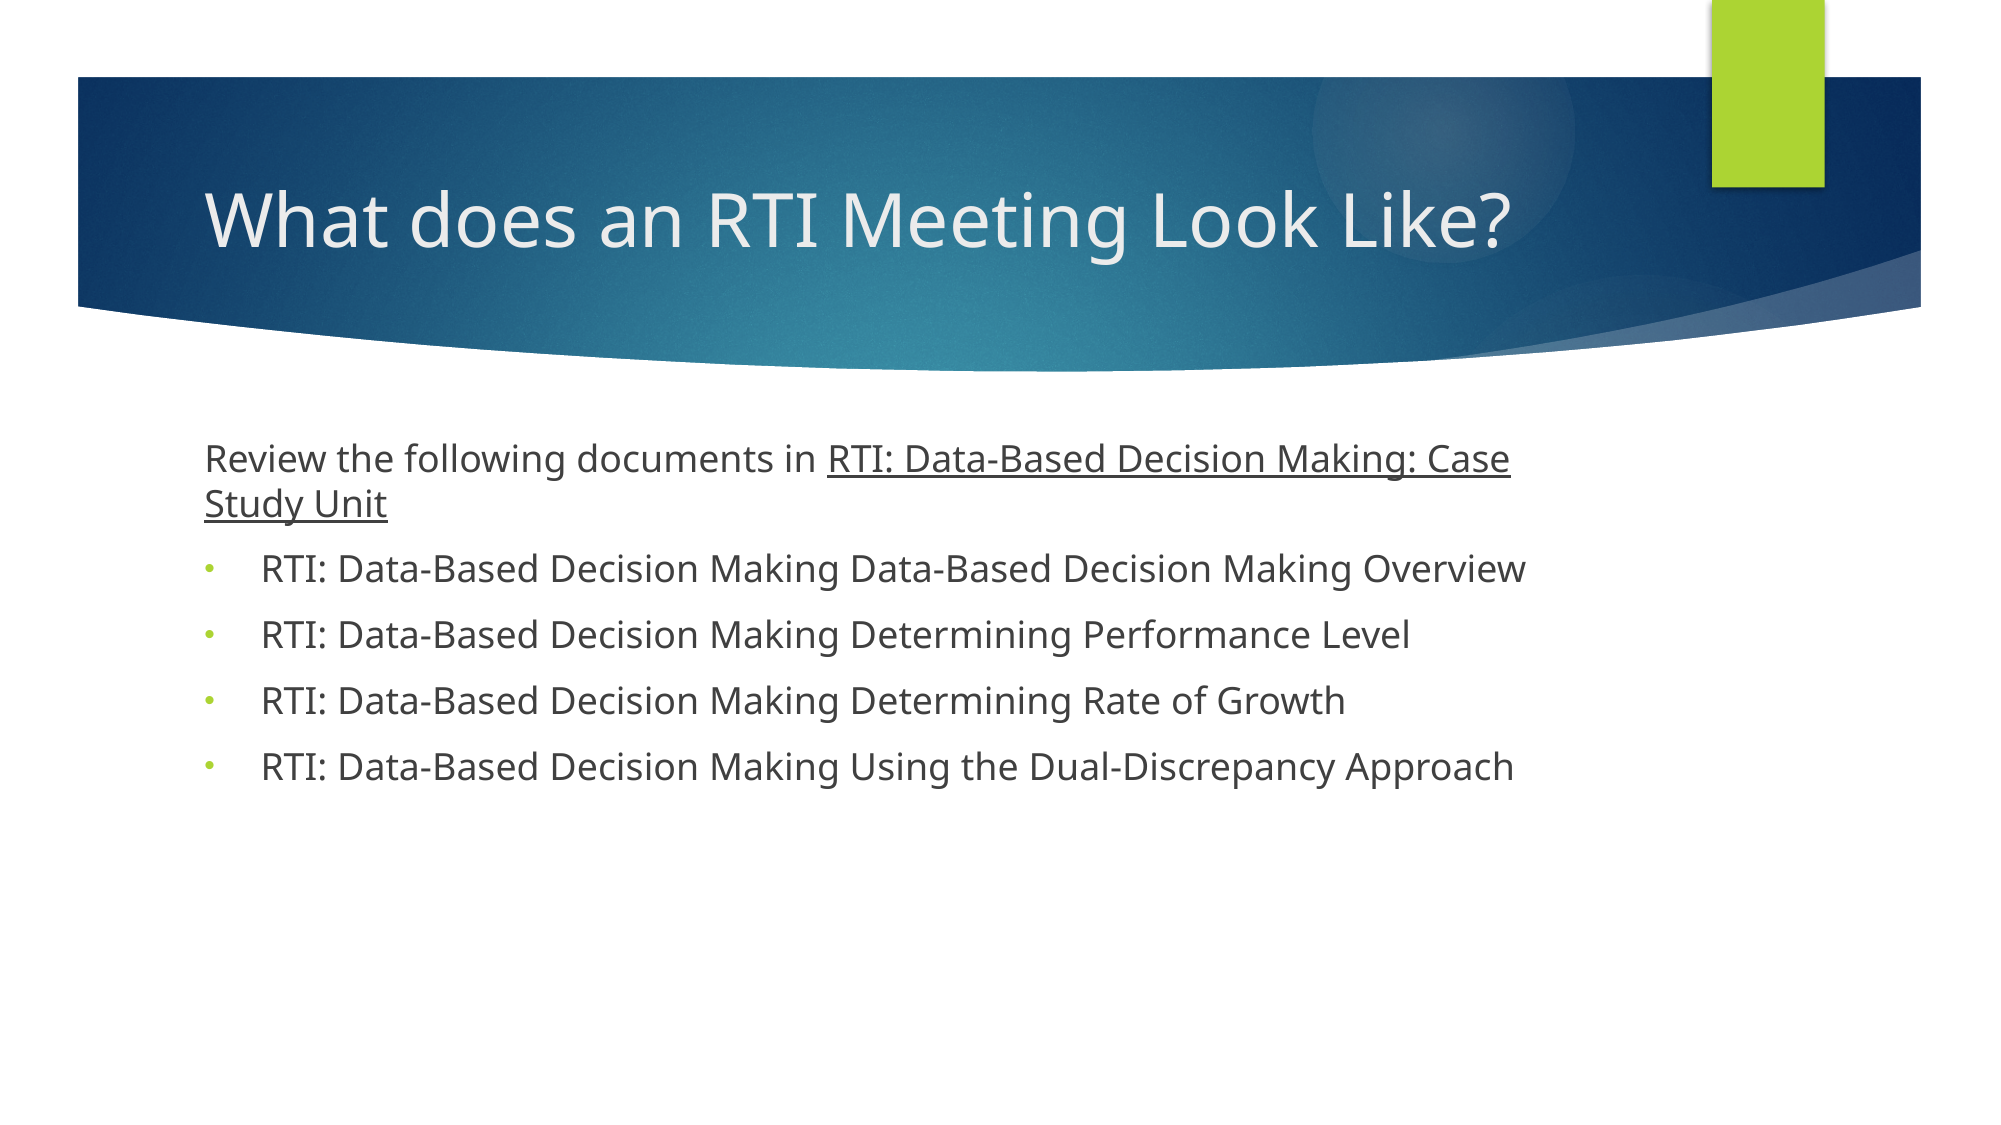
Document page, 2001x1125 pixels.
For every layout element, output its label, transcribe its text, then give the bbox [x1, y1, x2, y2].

list Review the following documents in RTI: Data-Based Decision Making: Case Study Unit RTI: Data-Based Decision Making Data-Based Decision Making Overview RTI: Data-Based Decision Making Determining Performance Level RTI: Data-Based Decision Making Determining Rate of Growth RTI: Data-Based Decision Making Using the Dual-Discrepancy Approach [189, 427, 1627, 988]
title What does an RTI Meeting Look Like? [189, 159, 1627, 276]
